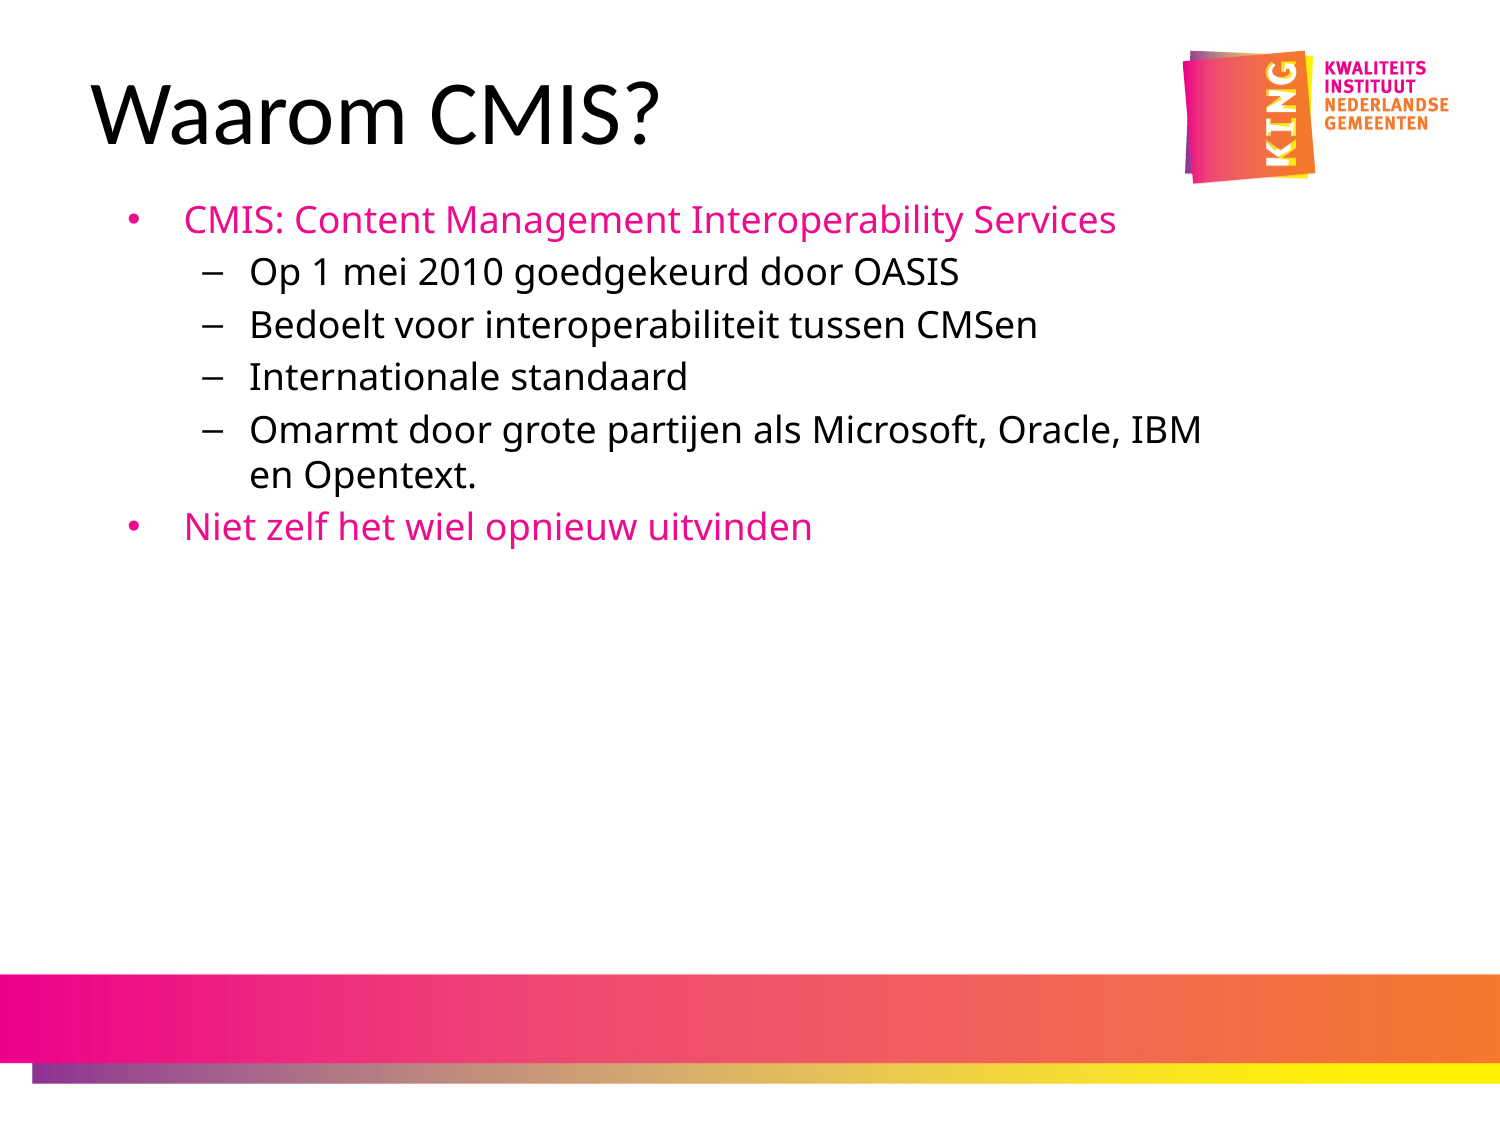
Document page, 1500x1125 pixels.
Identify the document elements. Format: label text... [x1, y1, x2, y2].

list CMIS: Content Management Interoperability Services Op 1 mei 2010 goedgekeurd door OASIS Bedoelt voor interoperabiliteit tussen CMSen Internationale standaard Omarmt door grote partijen als Microsoft, Oracle, IBM en Opentext. Niet zelf het wiel opnieuw uitvinden [111, 188, 1500, 931]
picture [0, 0, 1500, 1125]
title Waarom CMIS? [75, 45, 1425, 233]
